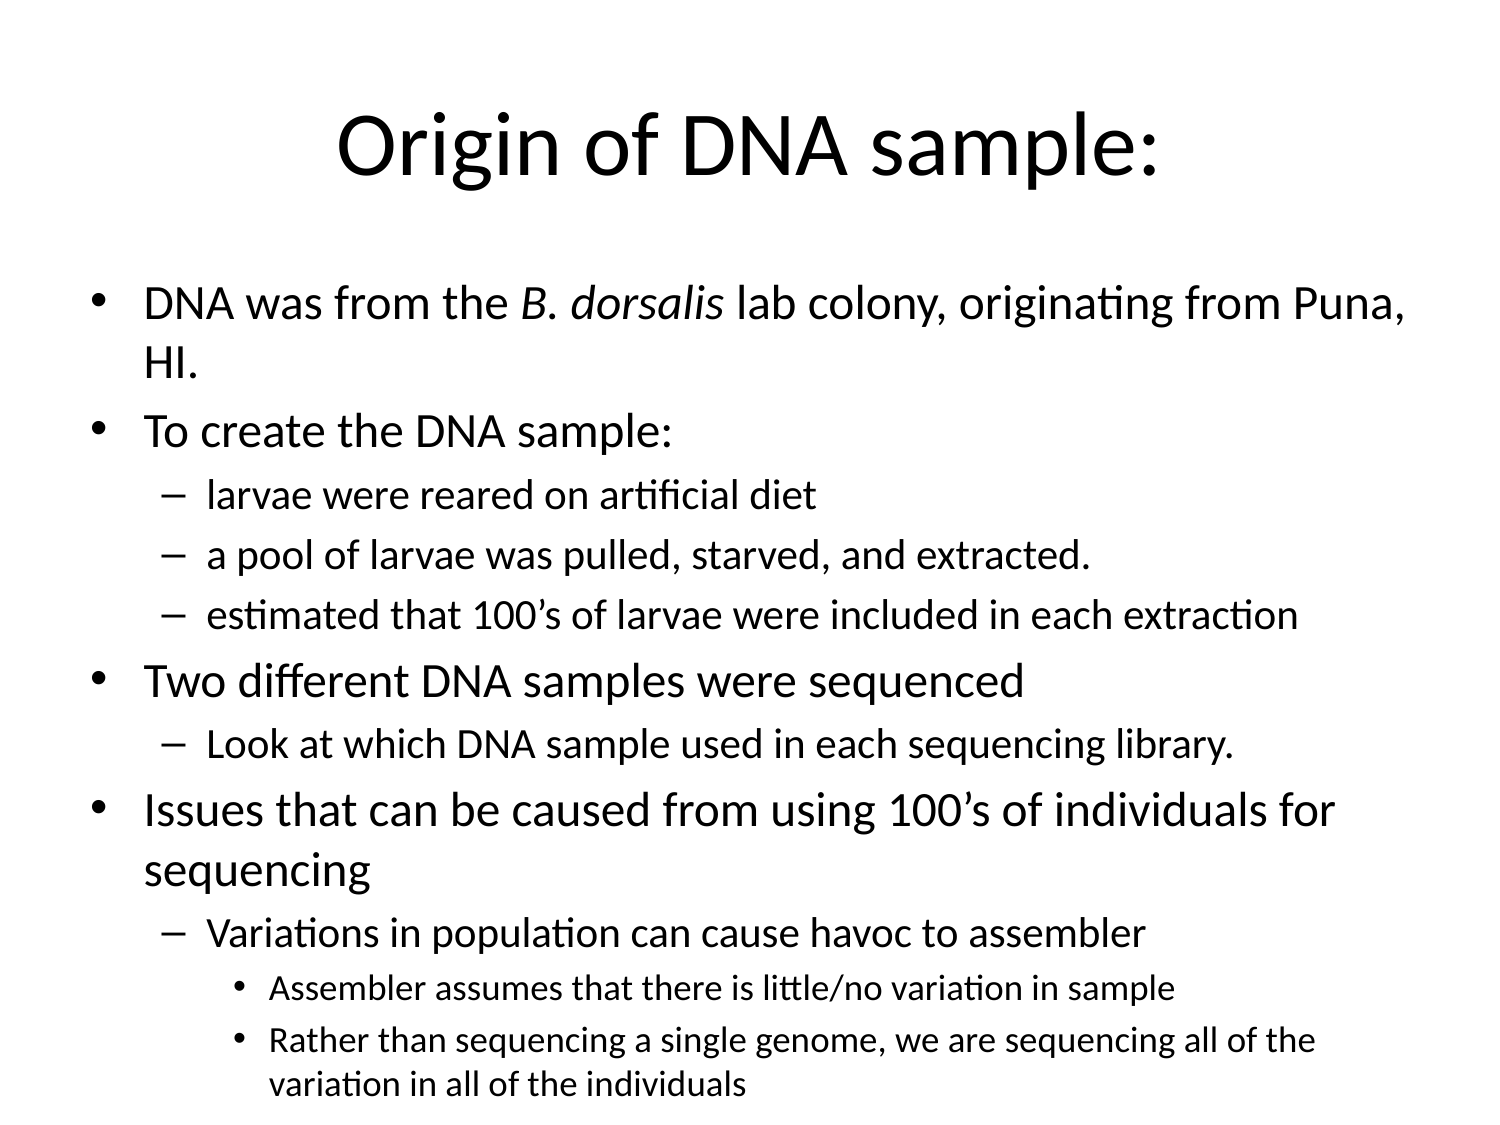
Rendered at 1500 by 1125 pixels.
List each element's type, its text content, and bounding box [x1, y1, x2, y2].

title Origin of DNA sample: [74, 44, 1426, 233]
list DNA was from the B. dorsalis lab colony, originating from Puna, HI. To create the DNA sample: larvae were reared on artificial diet a pool of larvae was pulled, starved, and extracted. estimated that 100’s of larvae were included in each extraction Two different DNA samples were sequenced Look at which DNA sample used in each sequencing library. Issues that can be caused from using 100’s of individuals for sequencing Variations in population can cause havoc to assembler Assembler assumes that there is little/no variation in sample Rather than sequencing a single genome, we are sequencing all of the variation in all of the individuals [74, 262, 1426, 1125]
